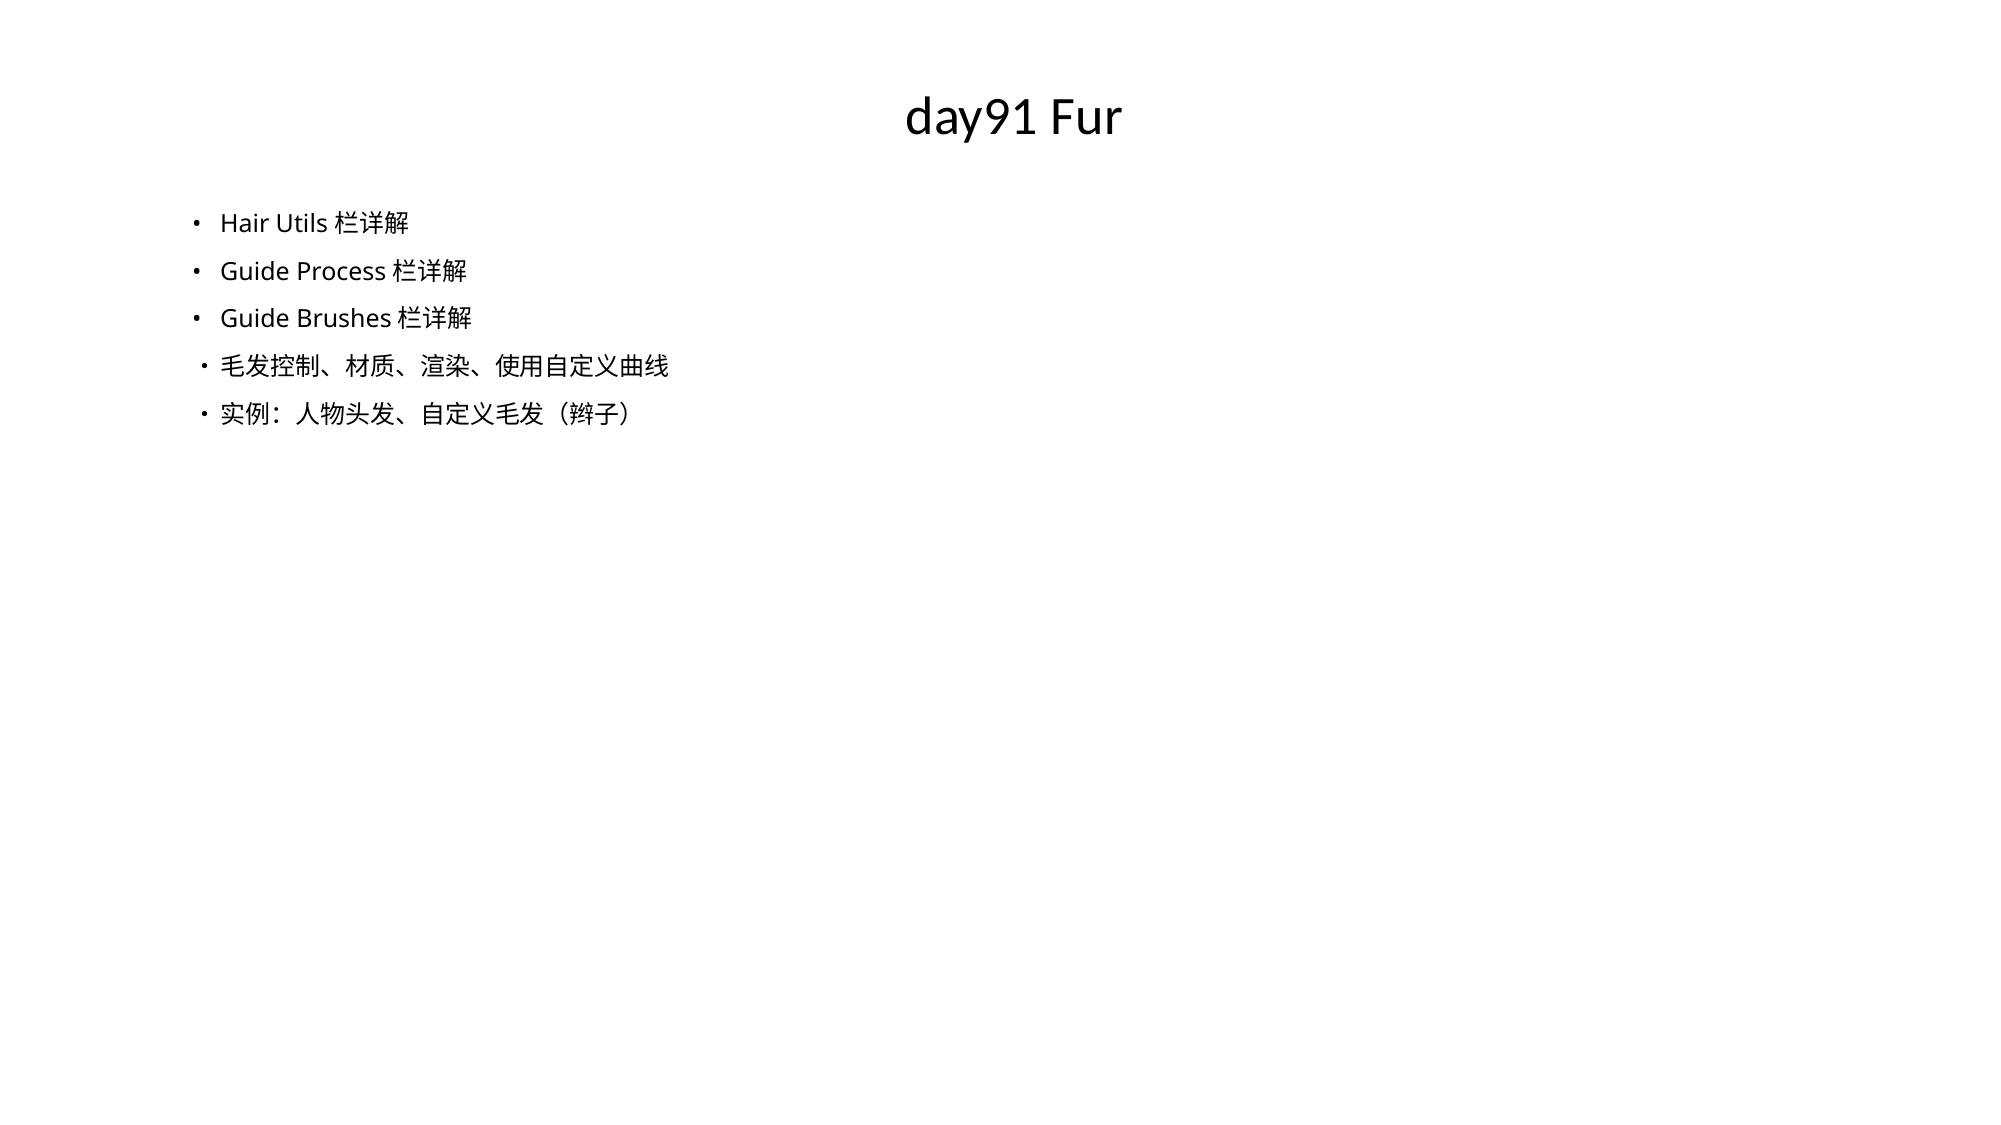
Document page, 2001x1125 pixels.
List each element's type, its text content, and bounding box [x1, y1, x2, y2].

title day91 Fur [543, 41, 1486, 154]
subtitle • Hair Utils栏详解 • Guide Process栏详解 • Guide Brushes栏详解 • 毛发控制、材质、渲染、使用自定义曲线 • 实例：人物头发、自定义毛发（辫子） [176, 203, 1815, 903]
